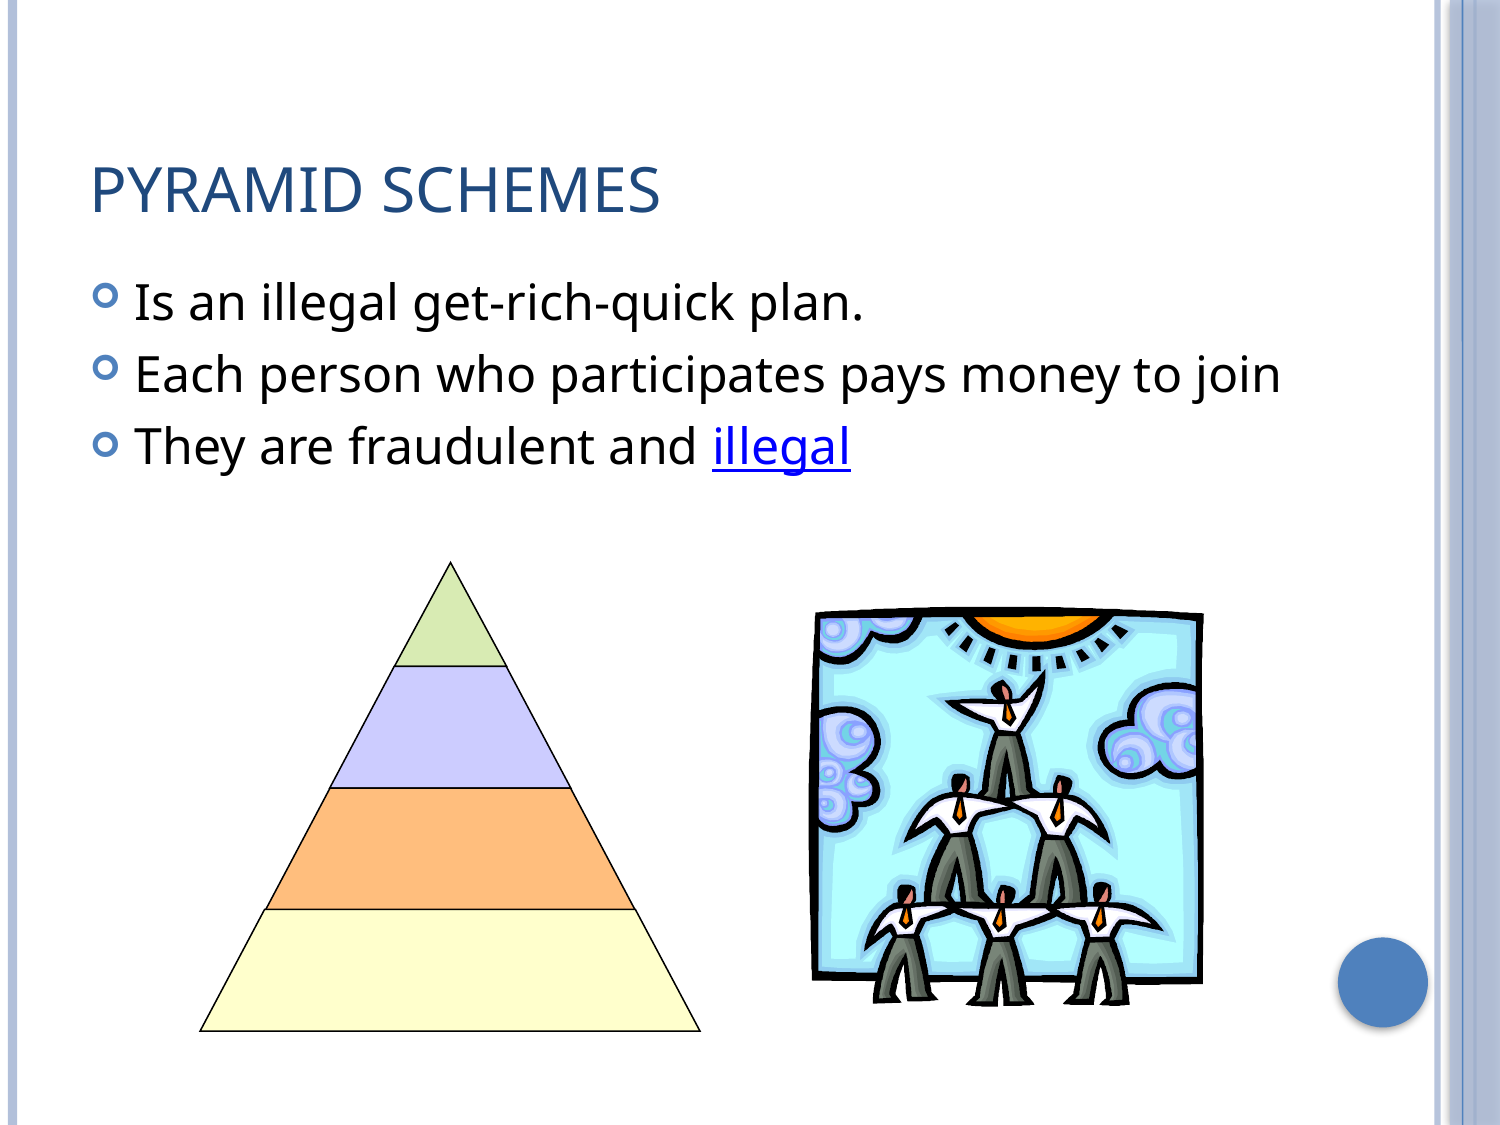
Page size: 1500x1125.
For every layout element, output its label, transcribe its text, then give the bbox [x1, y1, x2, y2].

title Pyramid Schemes [75, 45, 1300, 233]
list Is an illegal get-rich-quick plan. Each person who participates pays money to join They are fraudulent and illegal [75, 262, 1300, 1062]
picture [799, 599, 1213, 1016]
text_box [199, 561, 701, 1032]
